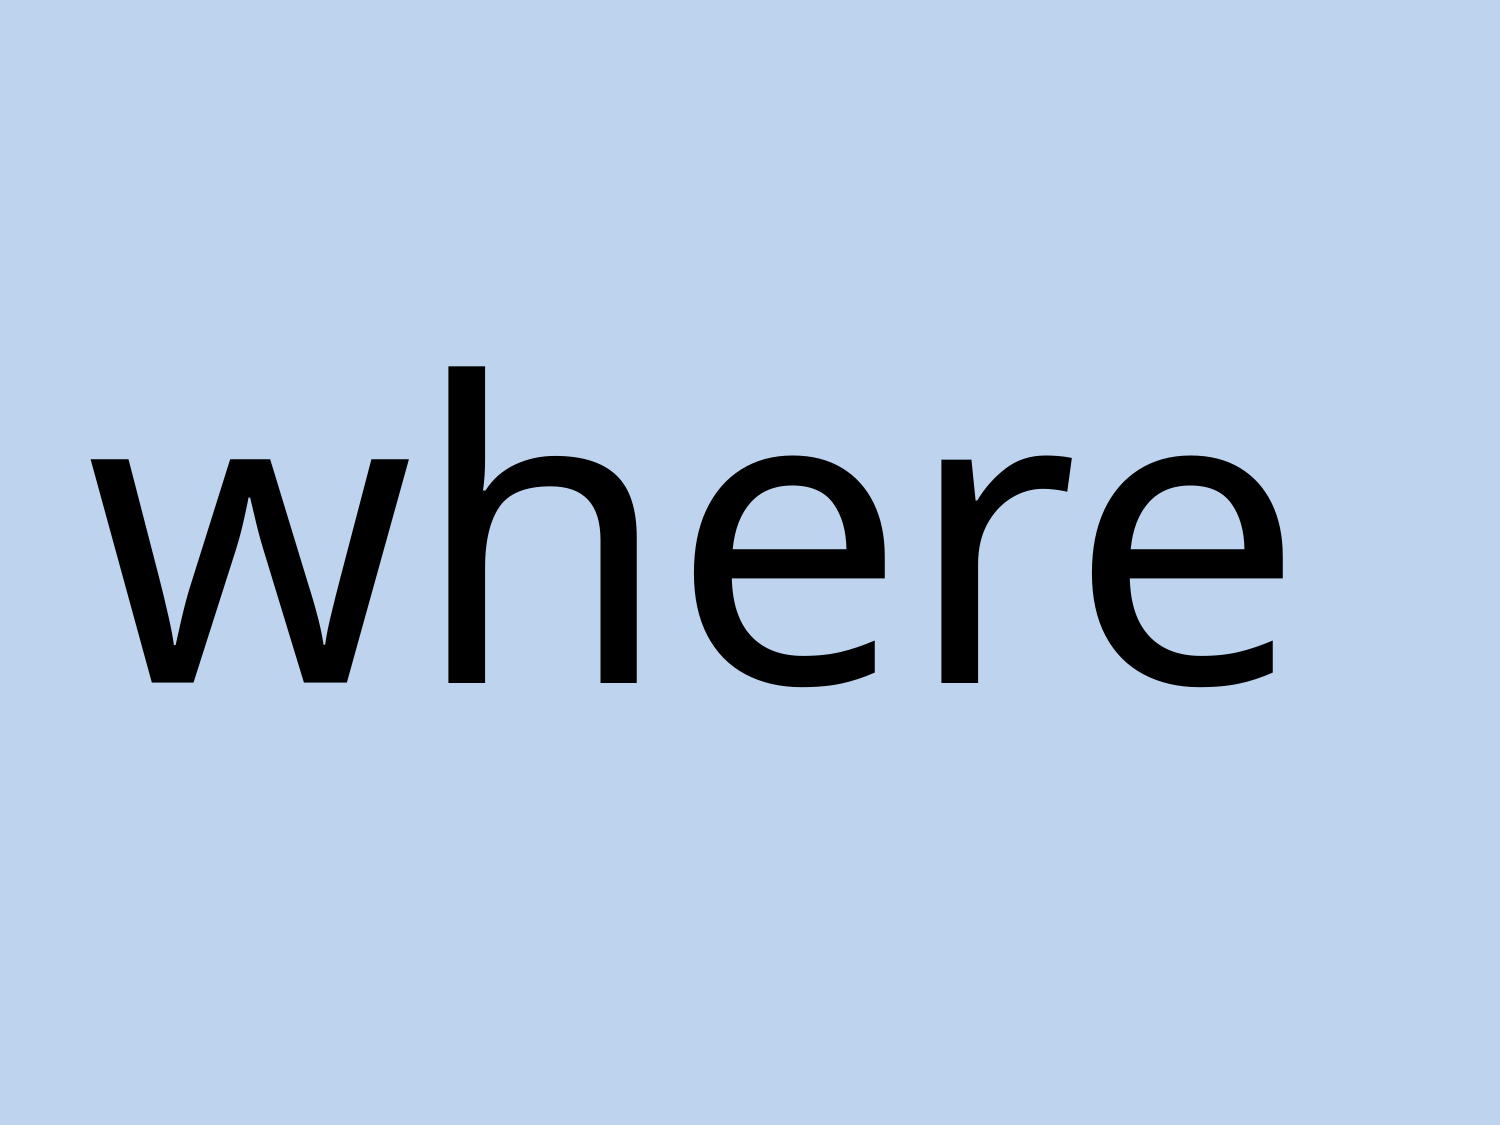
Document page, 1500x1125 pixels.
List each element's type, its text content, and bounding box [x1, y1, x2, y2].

text_box where [41, 259, 1459, 775]
